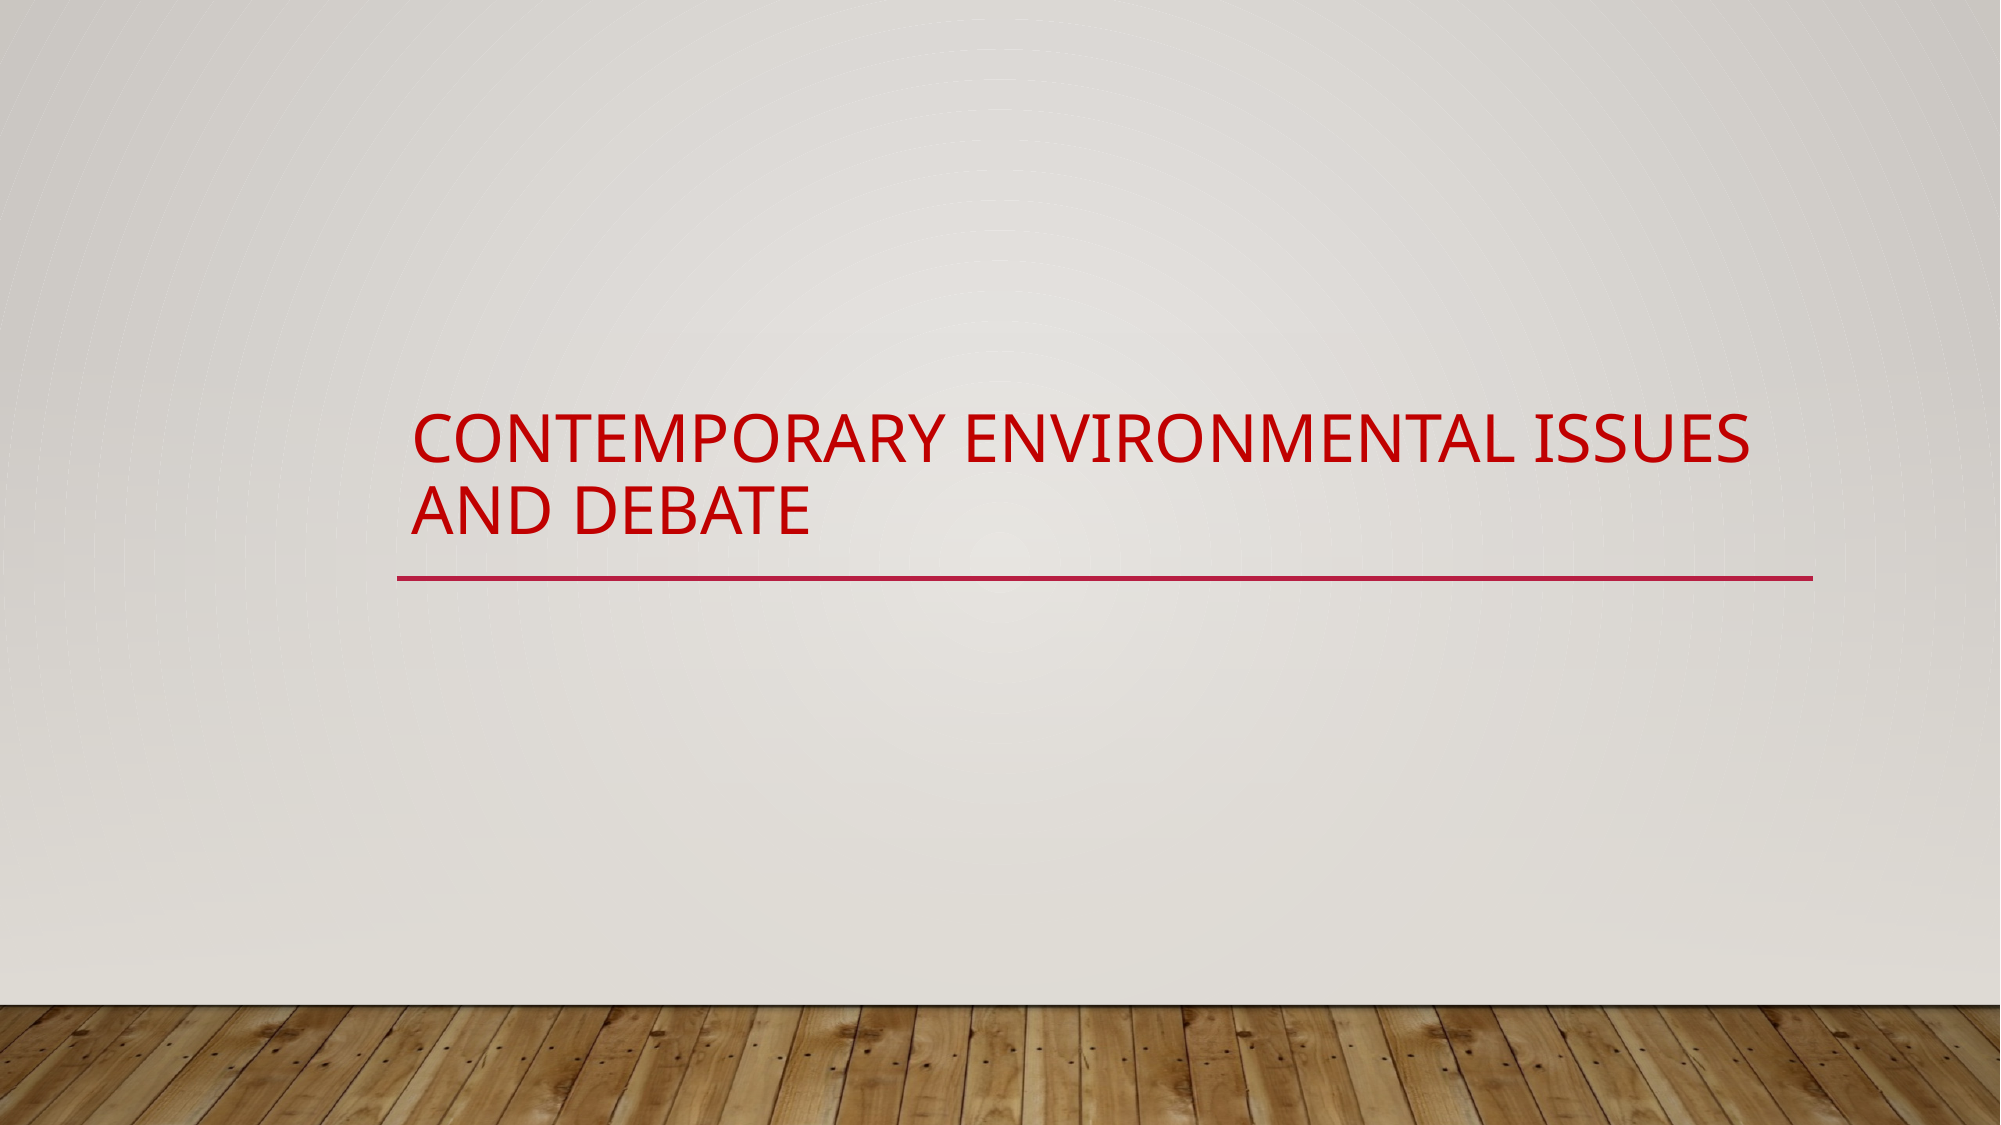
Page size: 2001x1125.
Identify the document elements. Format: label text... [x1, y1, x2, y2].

title CONTEMPORARY ENVIRONMENTAL ISSUES AND DEBATE [396, 131, 1814, 549]
picture [0, 1005, 2000, 1125]
